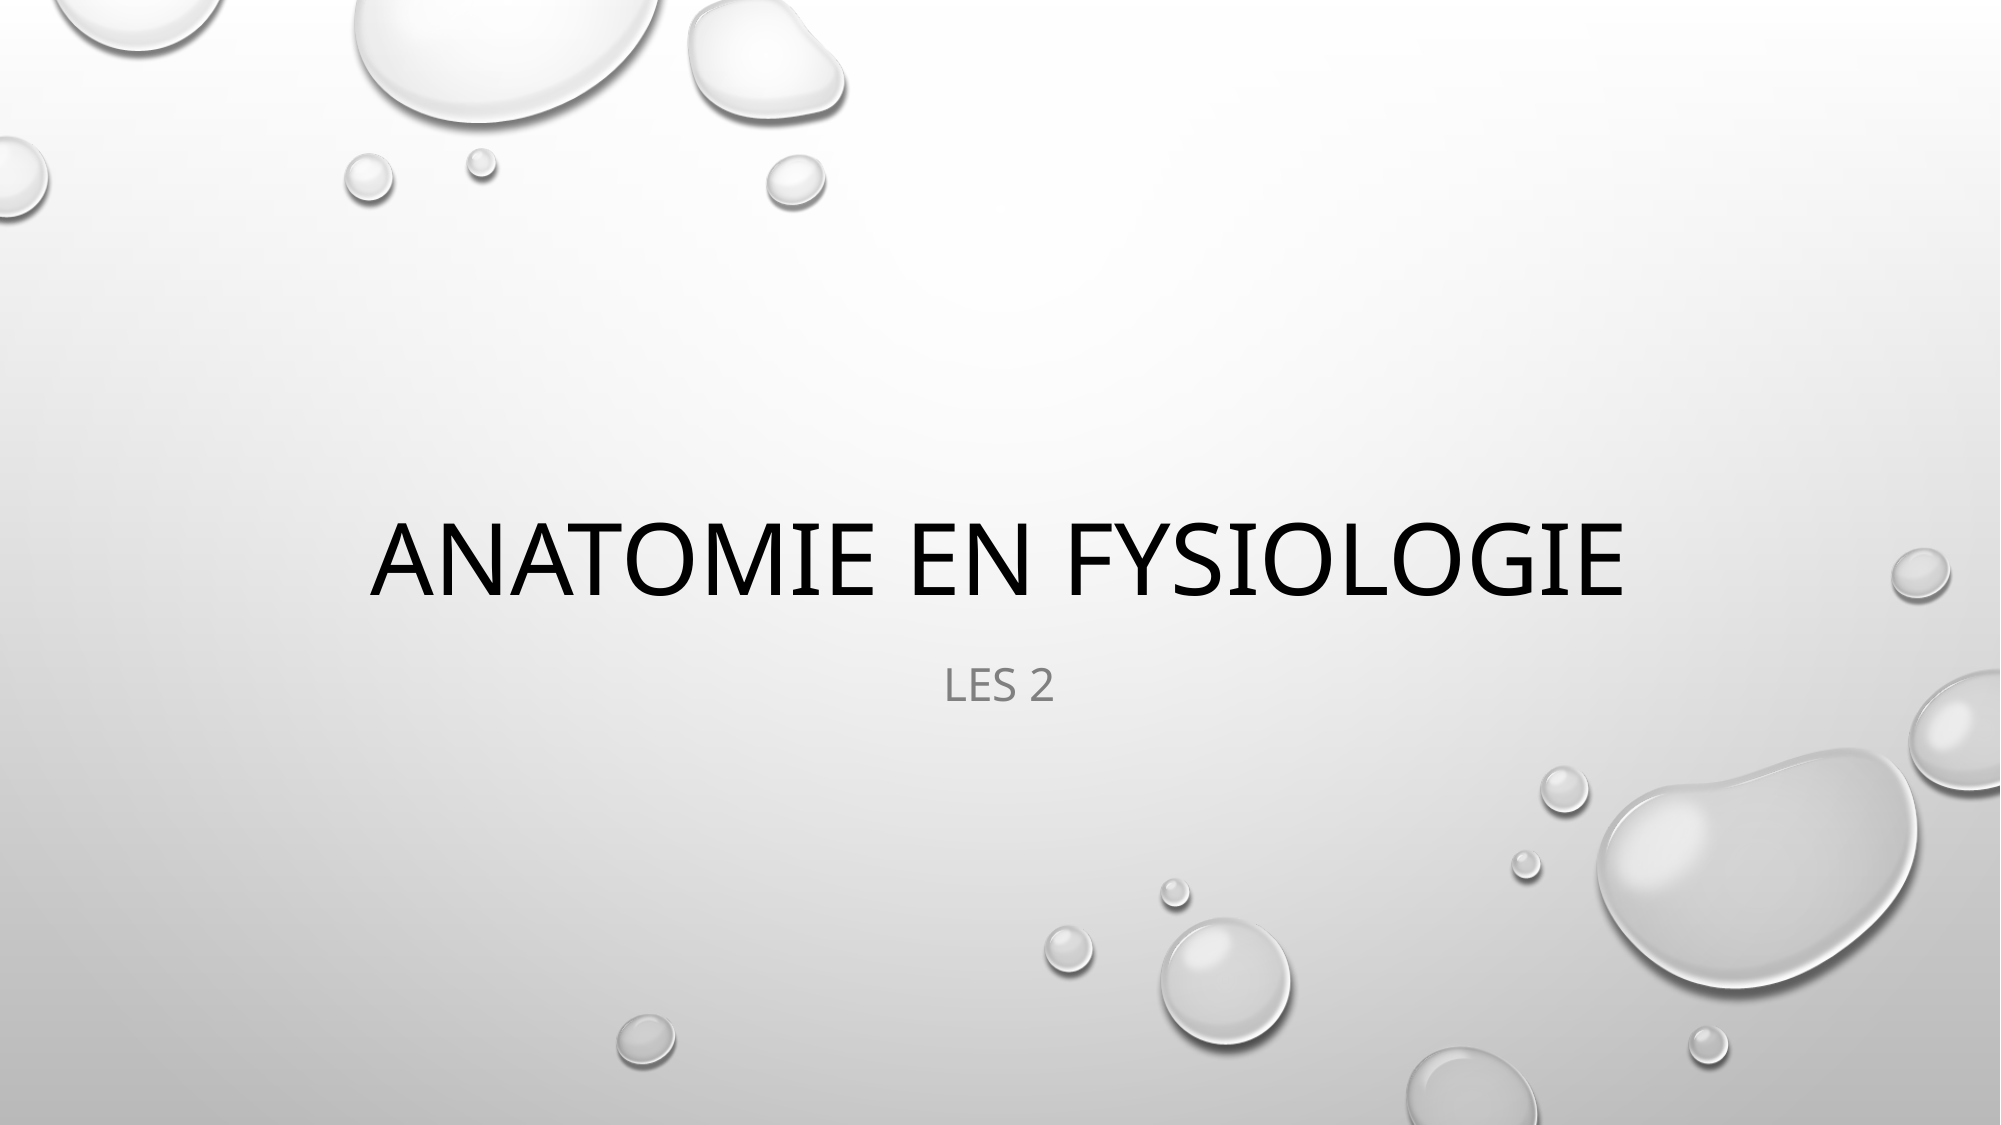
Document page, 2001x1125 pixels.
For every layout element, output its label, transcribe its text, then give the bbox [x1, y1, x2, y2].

subtitle Les 2 [287, 637, 1713, 863]
picture [0, 0, 2000, 1125]
title Anatomie en Fysiologie [287, 213, 1713, 625]
